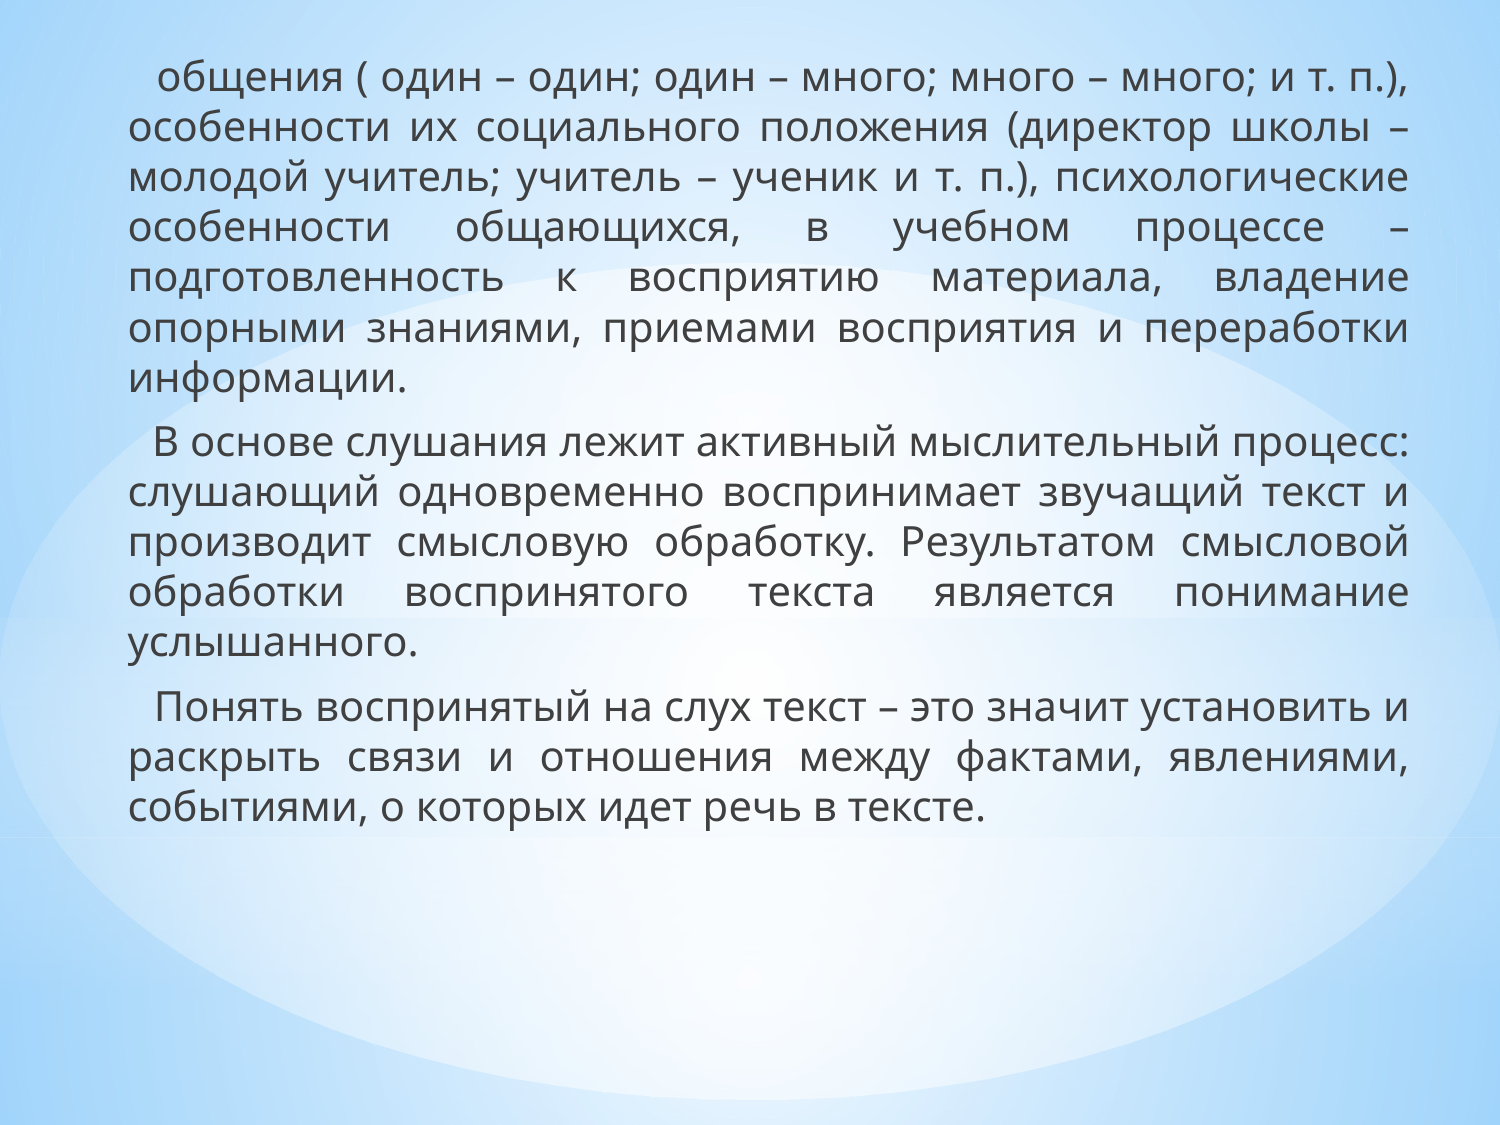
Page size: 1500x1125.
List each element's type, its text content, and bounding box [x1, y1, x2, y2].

list общения ( один – один; один – много; много – много; и т. п.), особенности их социального положения (директор школы – молодой учитель; учитель – ученик и т. п.), психологические особенности общающихся, в учебном процессе – подготовленность к восприятию материала, владение опорными знаниями, приемами восприятия и переработки информации. В основе слушания лежит активный мыслительный процесс: слушающий одновременно воспринимает звучащий текст и производит смысловую обработку. Результатом смысловой обработки воспринятого текста является понимание услышанного. Понять воспринятый на слух текст – это значит установить и раскрыть связи и отношения между фактами, явлениями, событиями, о которых идет речь в тексте. [75, 42, 1425, 1005]
